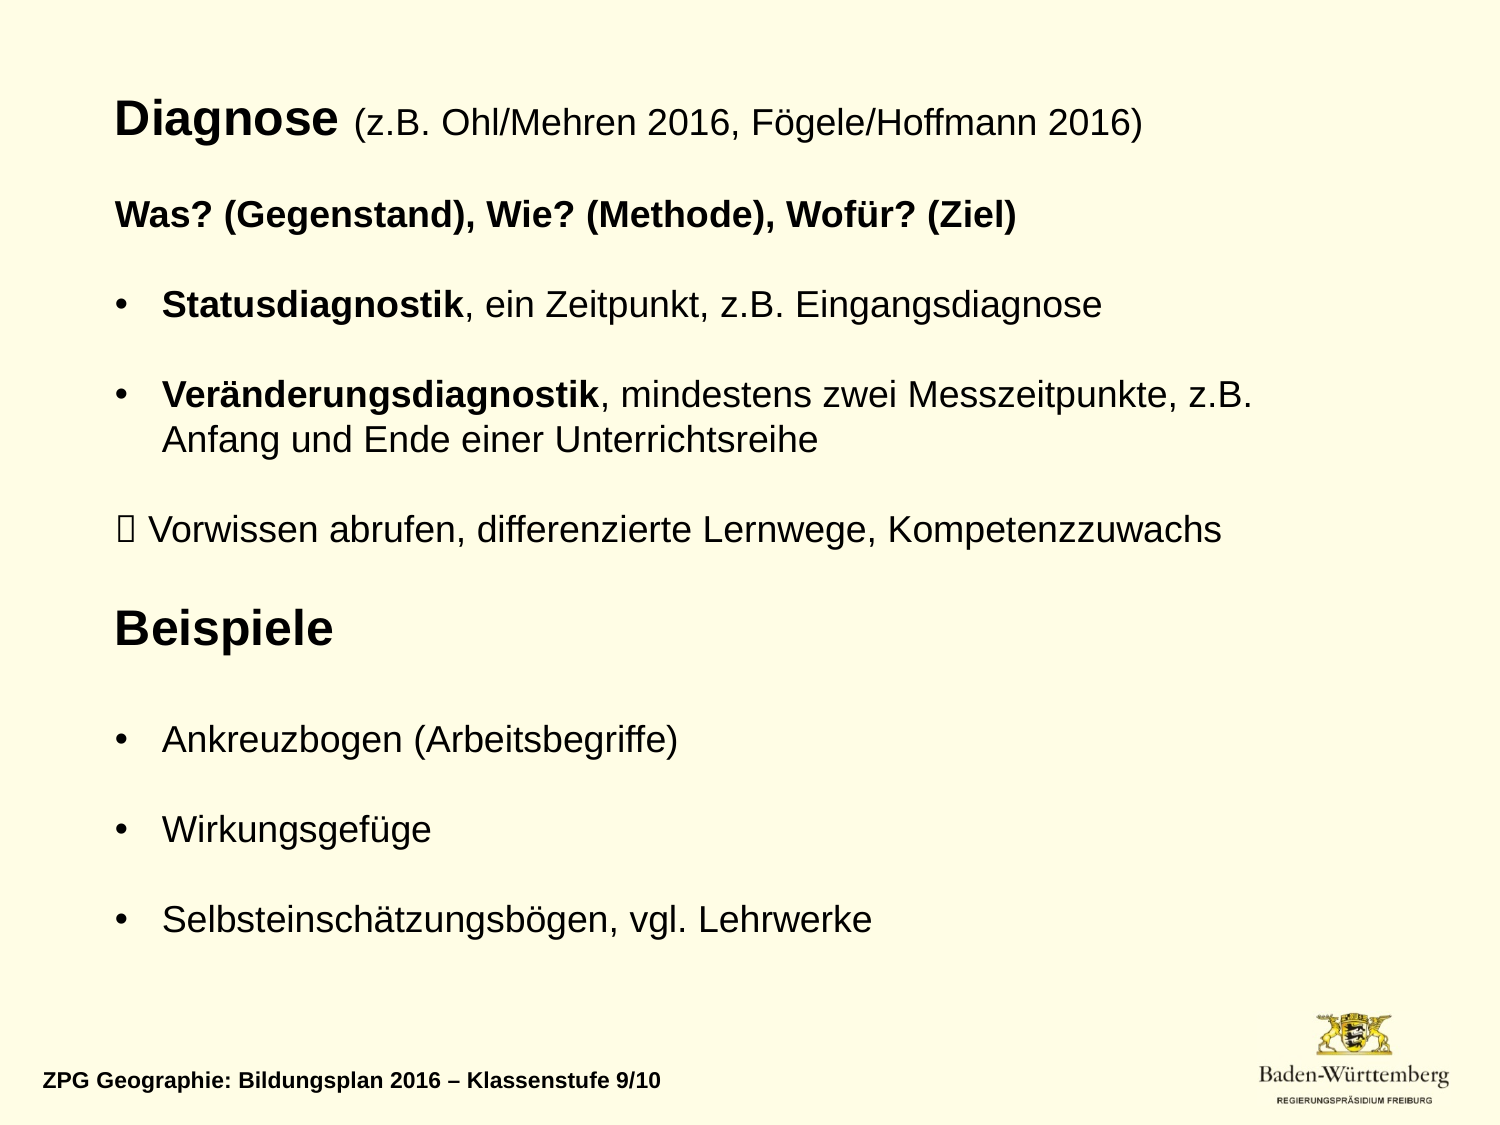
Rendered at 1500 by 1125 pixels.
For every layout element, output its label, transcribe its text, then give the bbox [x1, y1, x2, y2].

picture [1257, 1011, 1451, 1106]
text_box Diagnose (z.B. Ohl/Mehren 2016, Fögele/Hoffmann 2016) Was? (Gegenstand), Wie? (Methode), Wofür? (Ziel) Statusdiagnostik, ein Zeitpunkt, z.B. Eingangsdiagnose Veränderungsdiagnostik, mindestens zwei Messzeitpunkte, z.B. Anfang und Ende einer Unterrichtsreihe  Vorwissen abrufen, differenzierte Lernwege, Kompetenzzuwachs Beispiele Ankreuzbogen (Arbeitsbegriffe) Wirkungsgefüge Selbsteinschätzungsbögen, vgl. Lehrwerke [100, 78, 1341, 1038]
